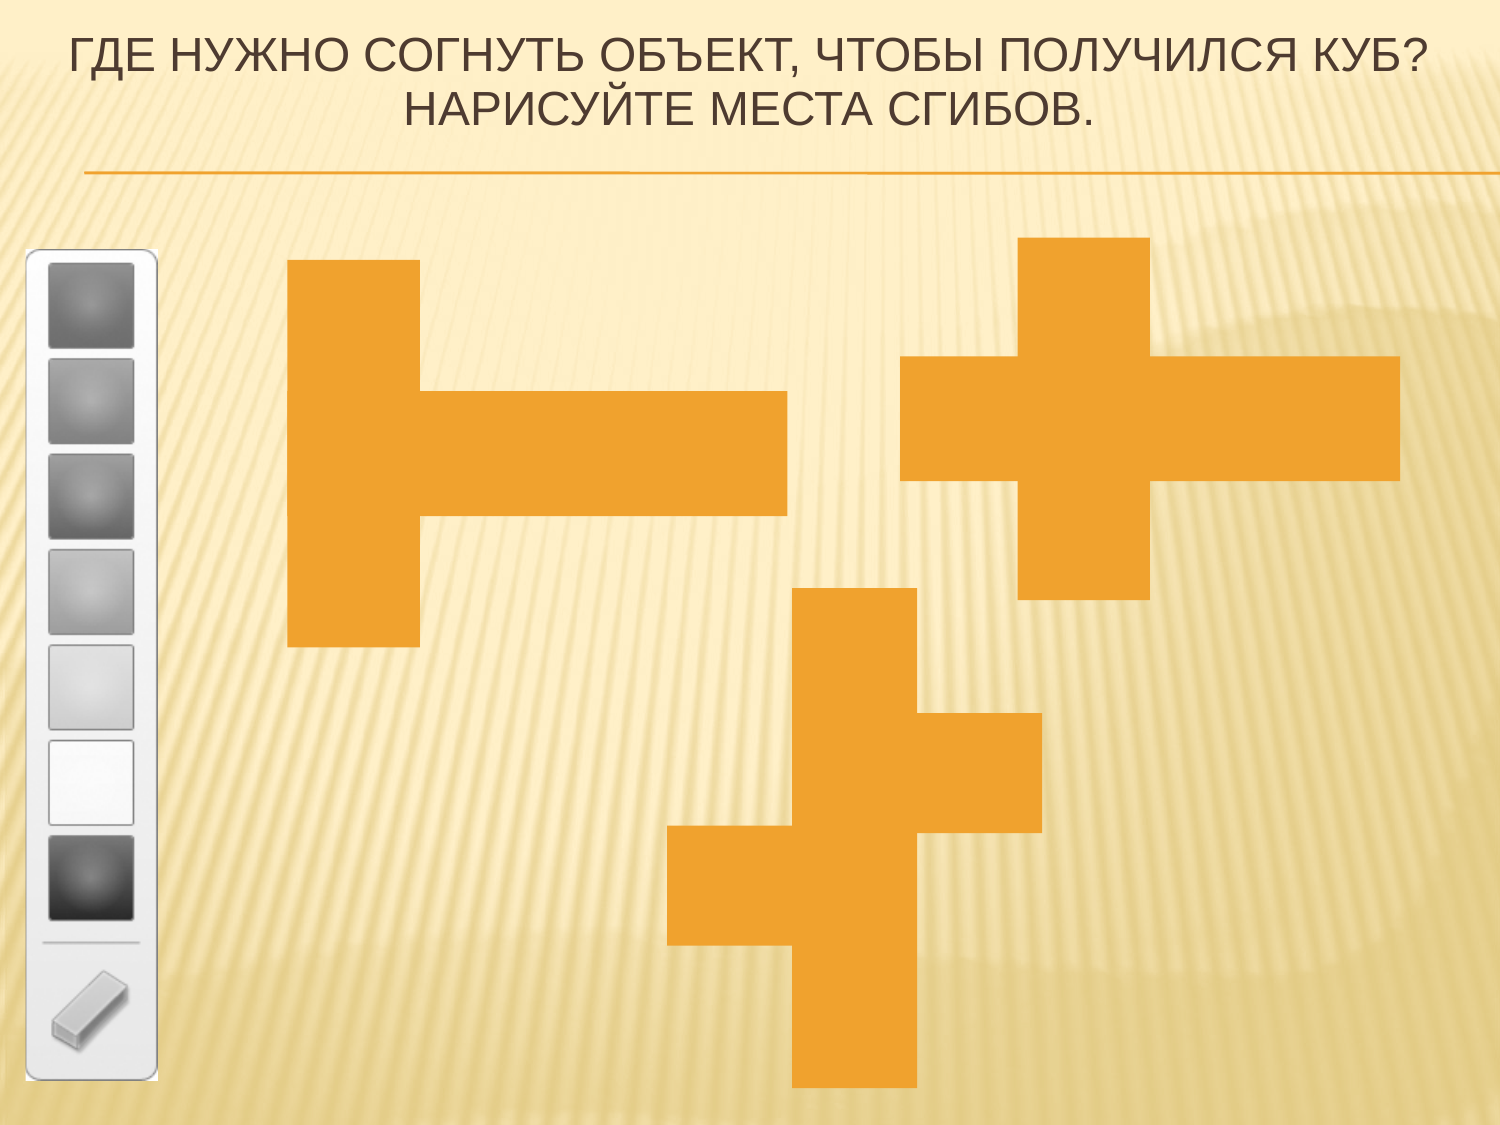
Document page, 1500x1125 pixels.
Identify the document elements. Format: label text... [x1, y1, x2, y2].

text_box [898, 354, 1016, 483]
text_box [422, 389, 790, 518]
picture [25, 249, 158, 1081]
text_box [604, 650, 1105, 1026]
text_box [1152, 354, 1402, 483]
list Где нужно согнуть объект, чтобы получился куб? Нарисуйте места сгибов. [25, 19, 1475, 144]
text_box [285, 258, 422, 649]
text_box [1016, 235, 1152, 602]
